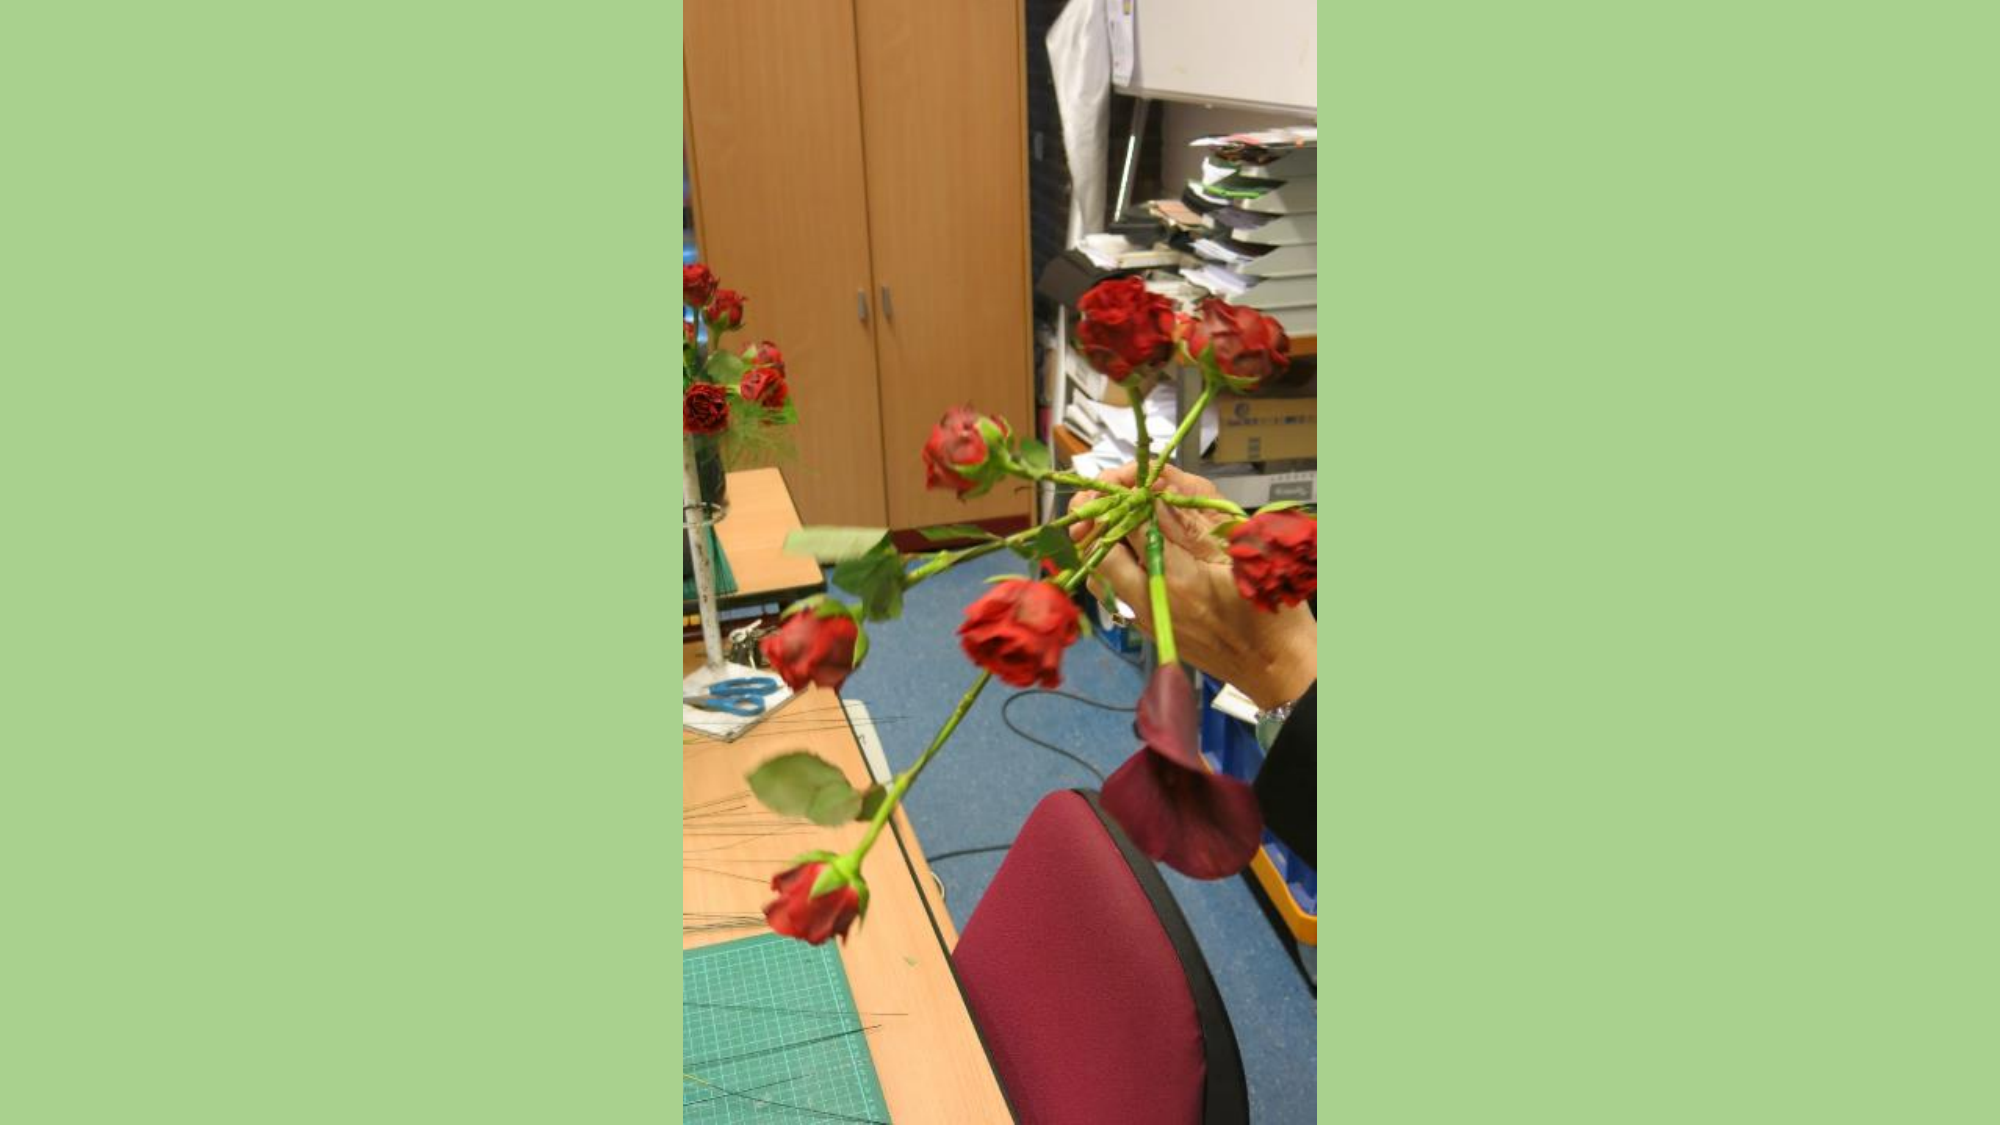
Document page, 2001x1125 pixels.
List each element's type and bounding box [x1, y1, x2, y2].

picture [683, 0, 1317, 1125]
